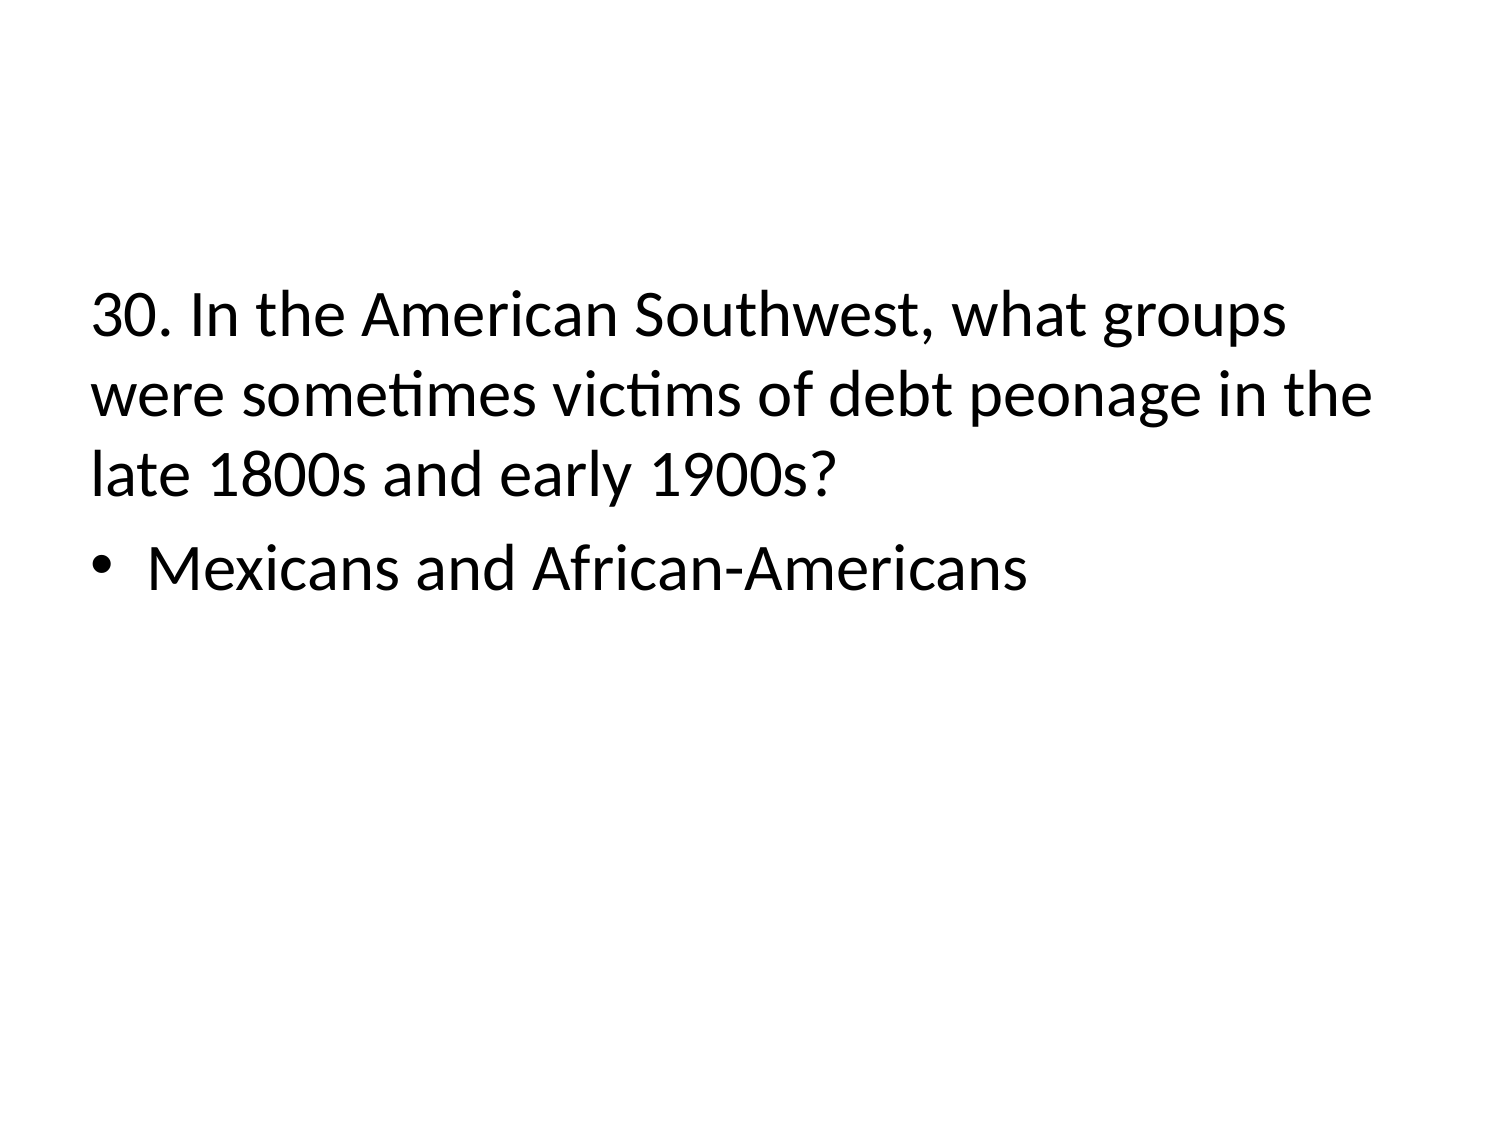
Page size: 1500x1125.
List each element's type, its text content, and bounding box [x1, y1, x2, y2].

list 30. In the American Southwest, what groups were sometimes victims of debt peonage in the late 1800s and early 1900s? Mexicans and African-Americans [75, 262, 1425, 1005]
